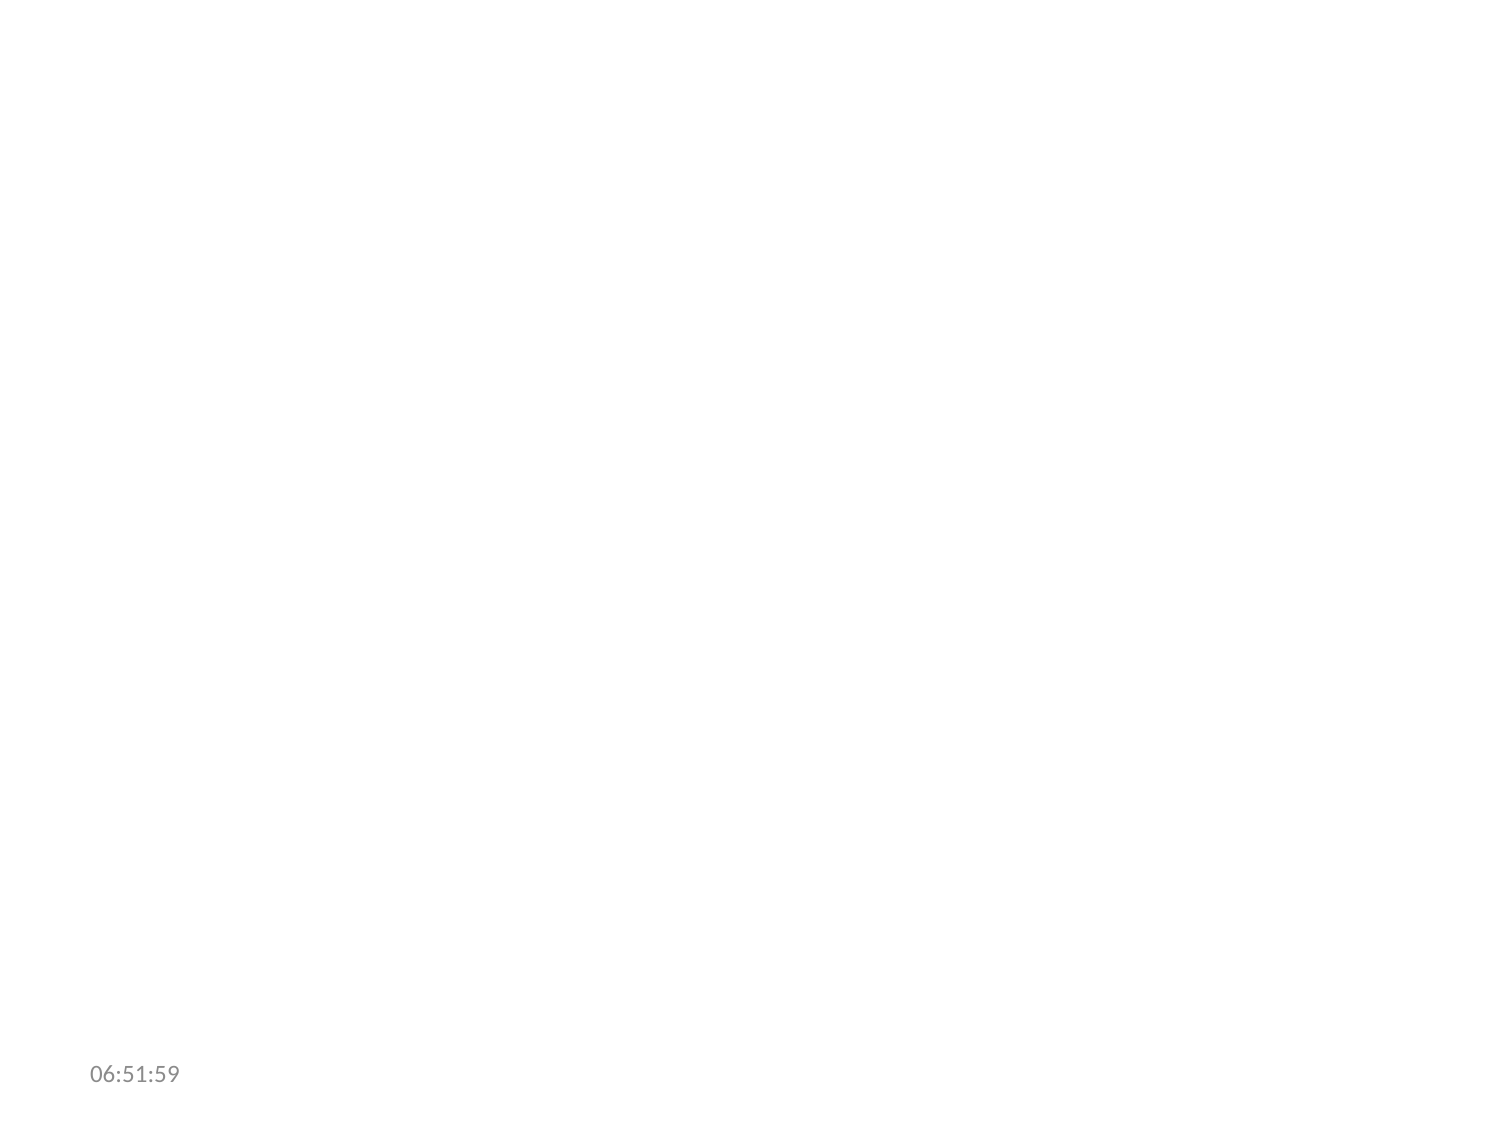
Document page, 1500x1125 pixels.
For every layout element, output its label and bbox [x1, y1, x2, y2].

slide_number [75, 1042, 425, 1103]
